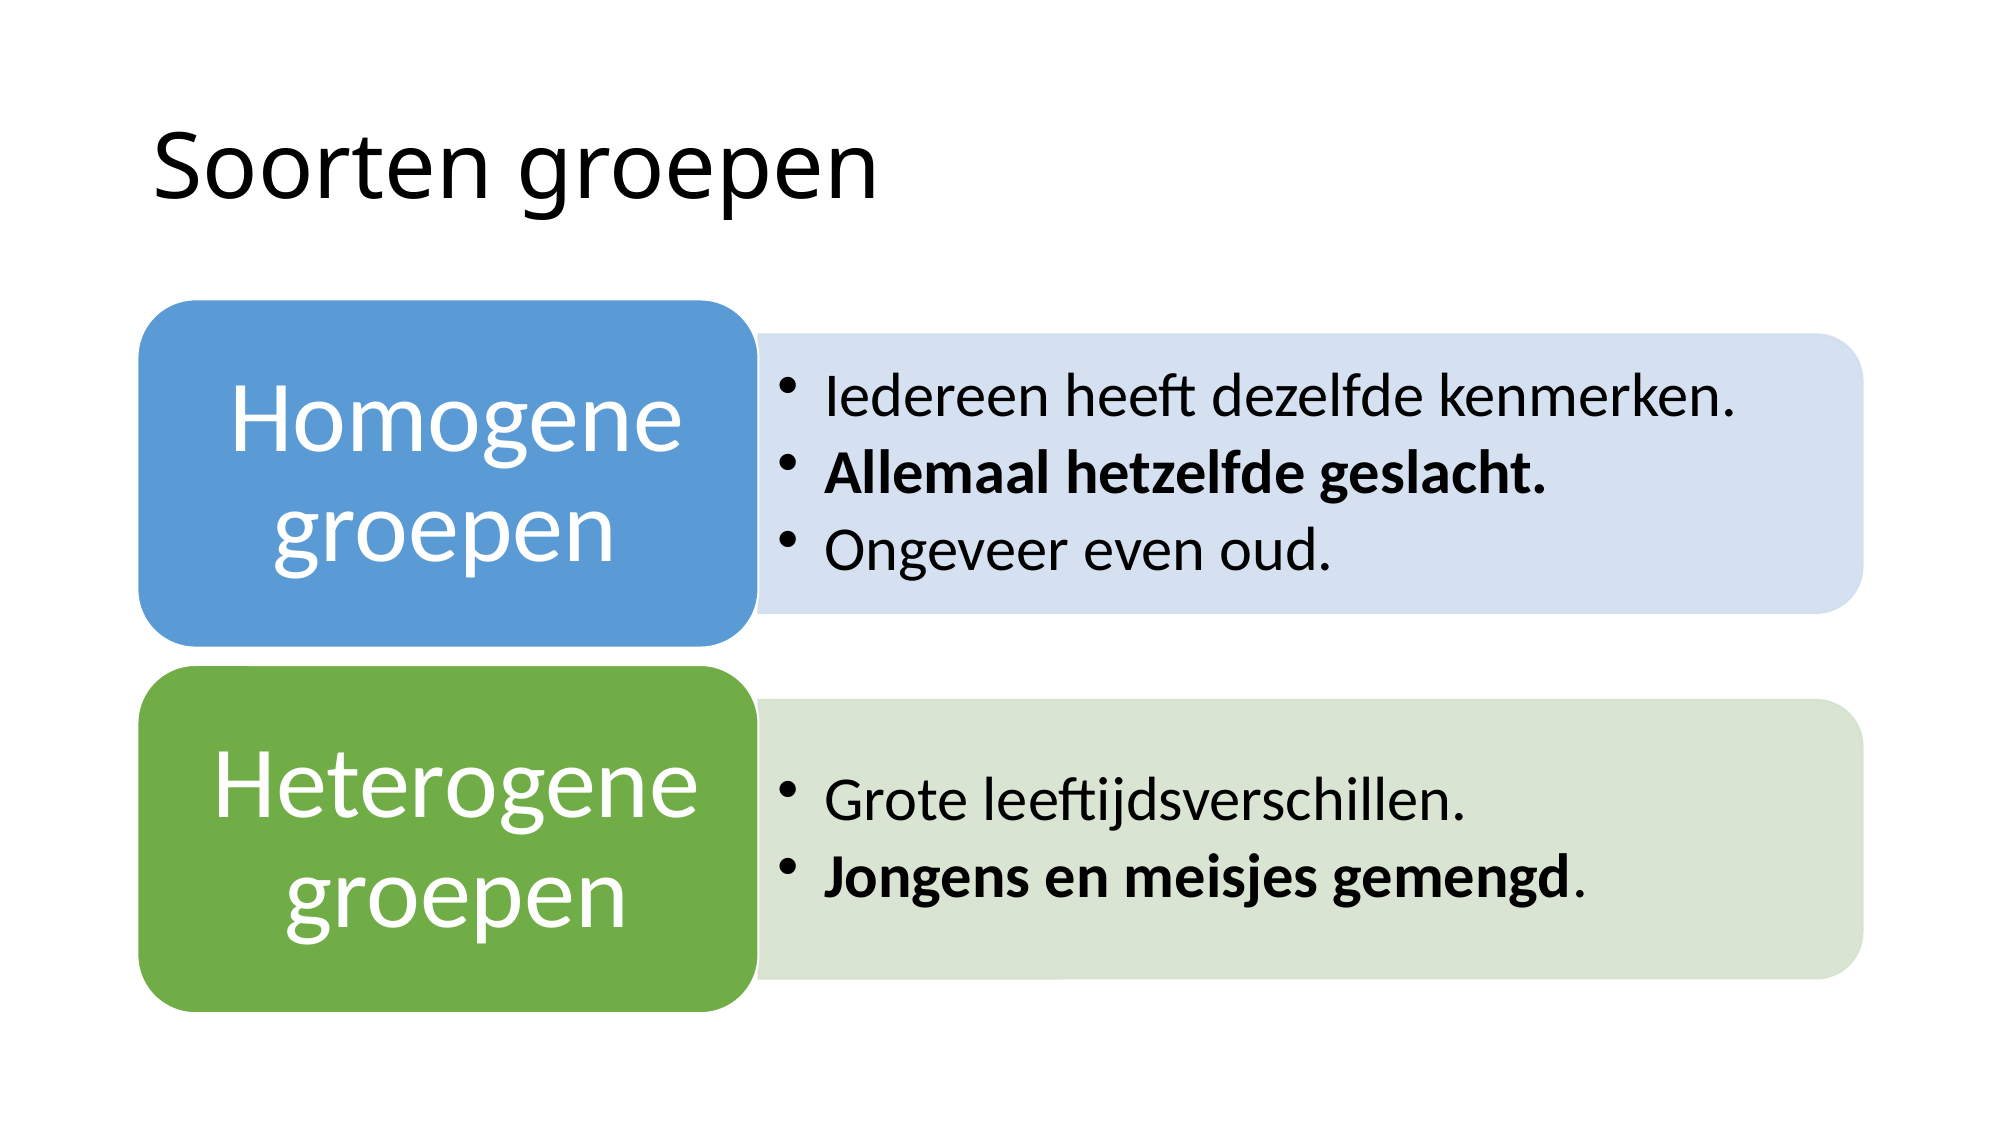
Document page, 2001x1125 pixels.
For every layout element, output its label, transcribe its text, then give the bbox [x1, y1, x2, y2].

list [137, 299, 1863, 1014]
title Soorten groepen [137, 59, 1863, 278]
